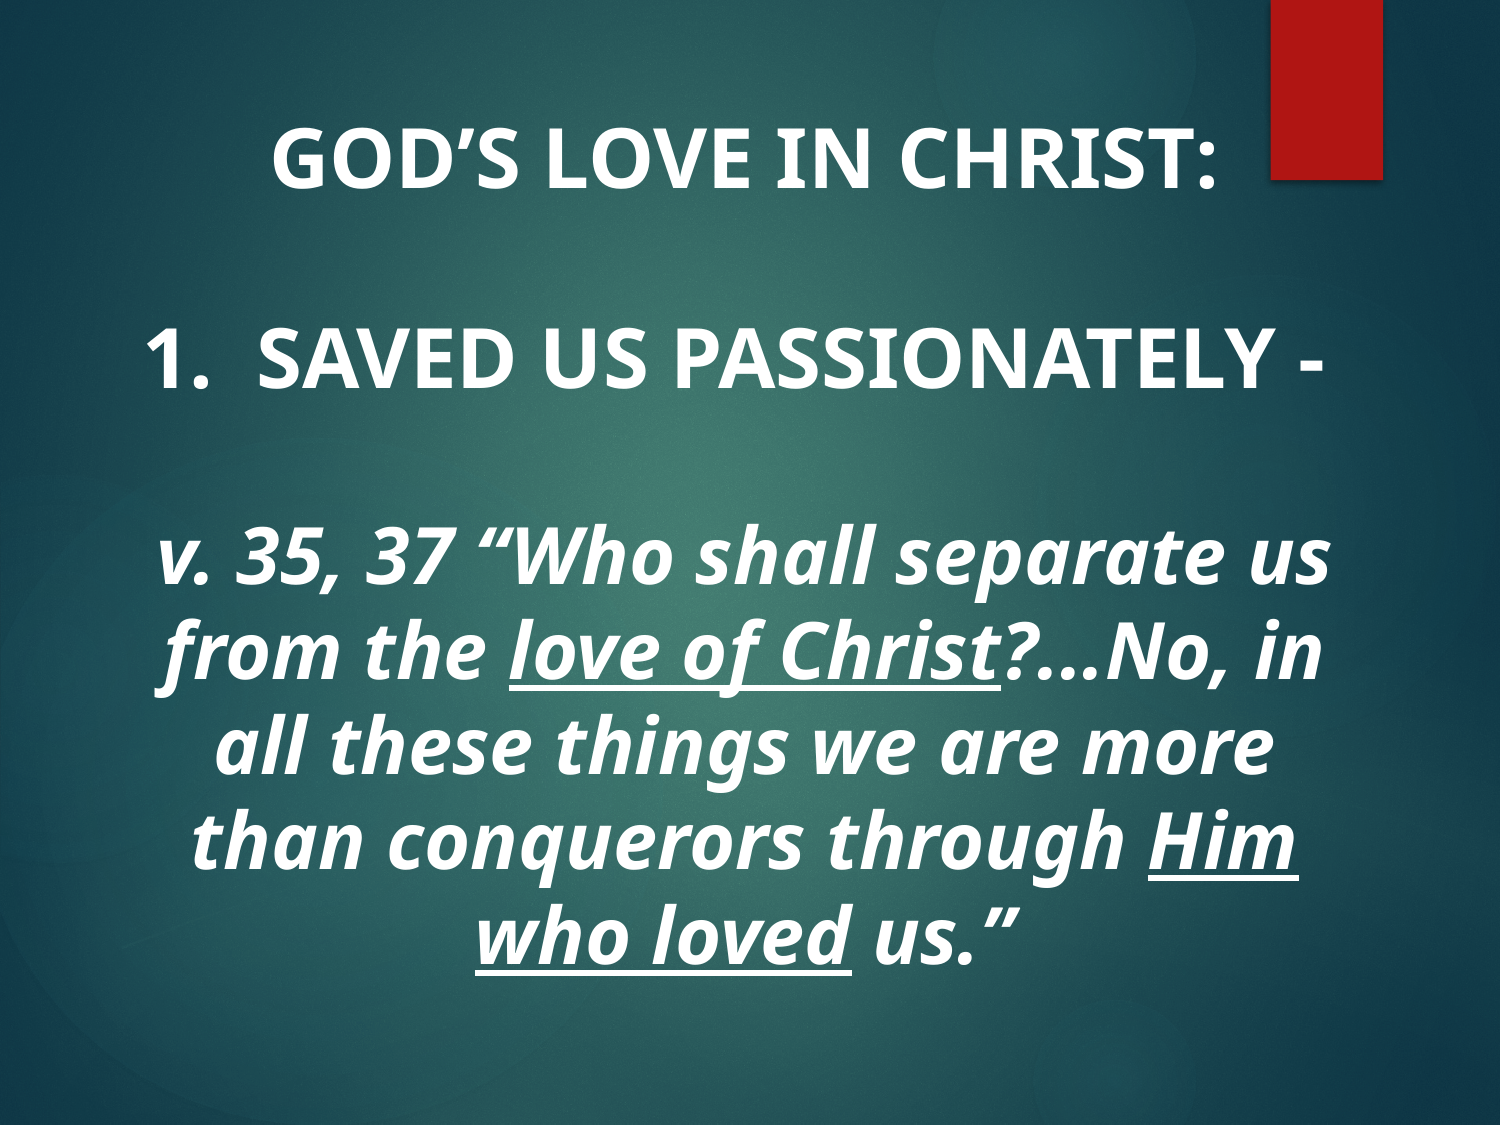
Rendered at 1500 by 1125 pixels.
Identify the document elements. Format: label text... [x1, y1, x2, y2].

text_box GOD’S LOVE IN CHRIST: 1. SAVED US PASSIONATELY - v. 35, 37 “Who shall separate us from the love of Christ?...No, in all these things we are more than conquerors through Him who loved us.” [117, 97, 1372, 988]
